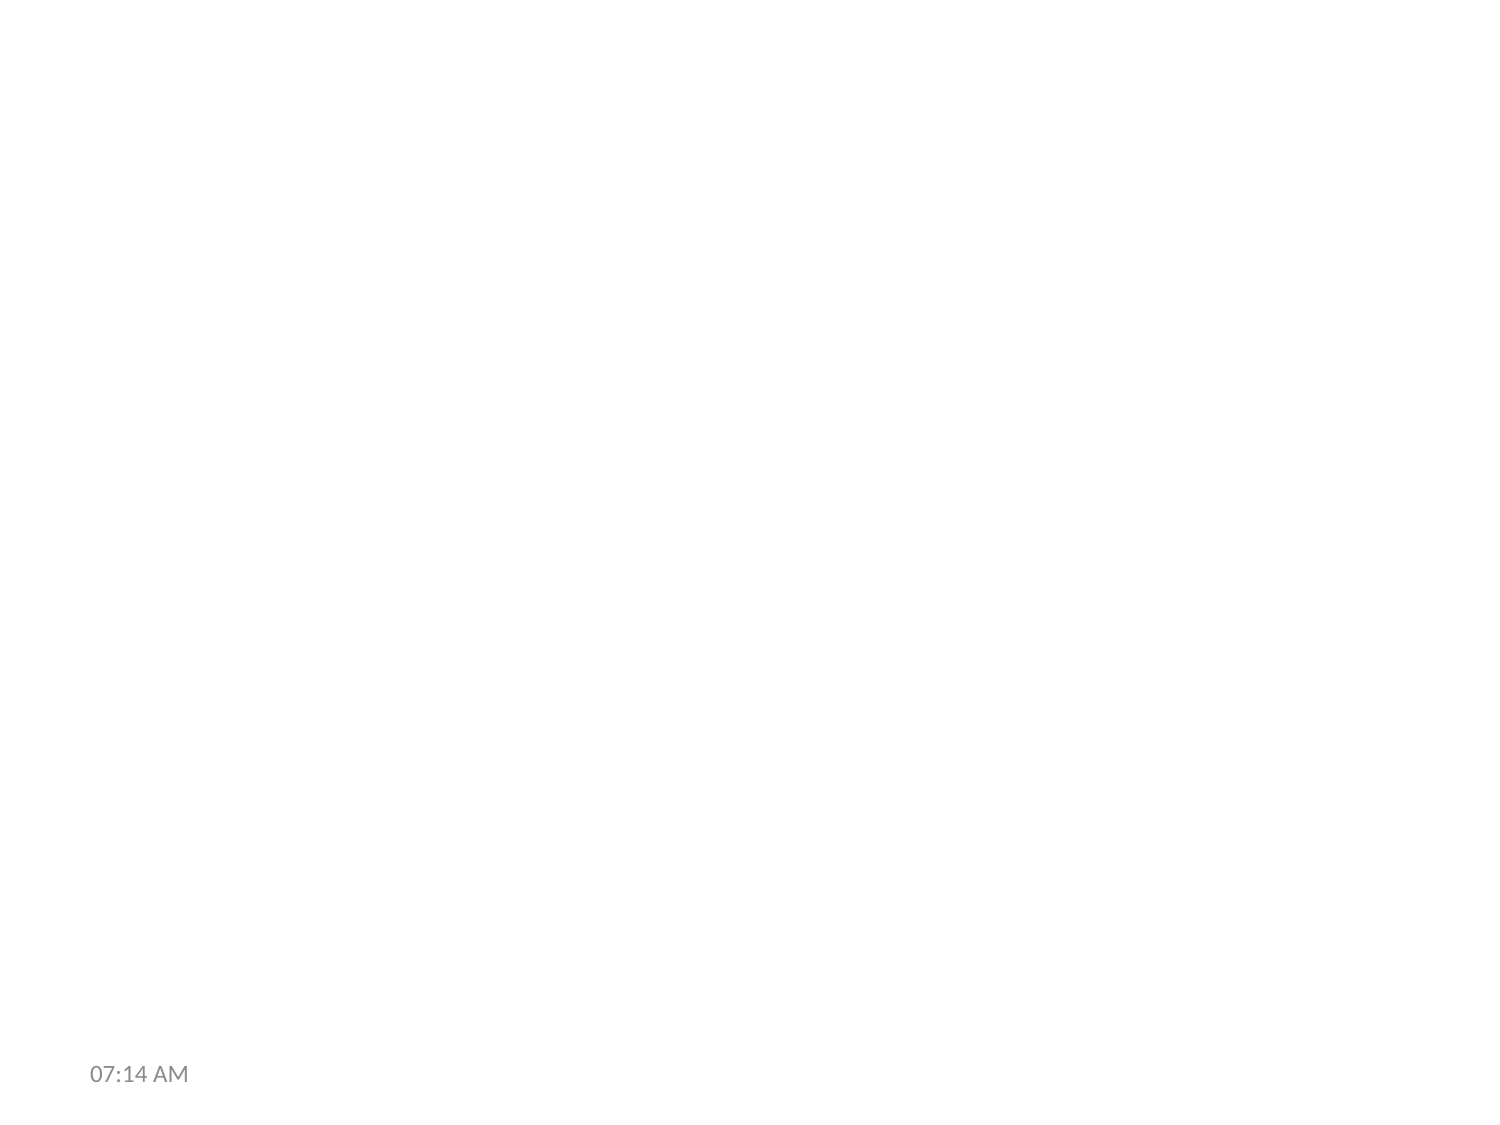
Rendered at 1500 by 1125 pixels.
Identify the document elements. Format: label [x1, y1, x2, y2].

slide_number [75, 1042, 425, 1103]
